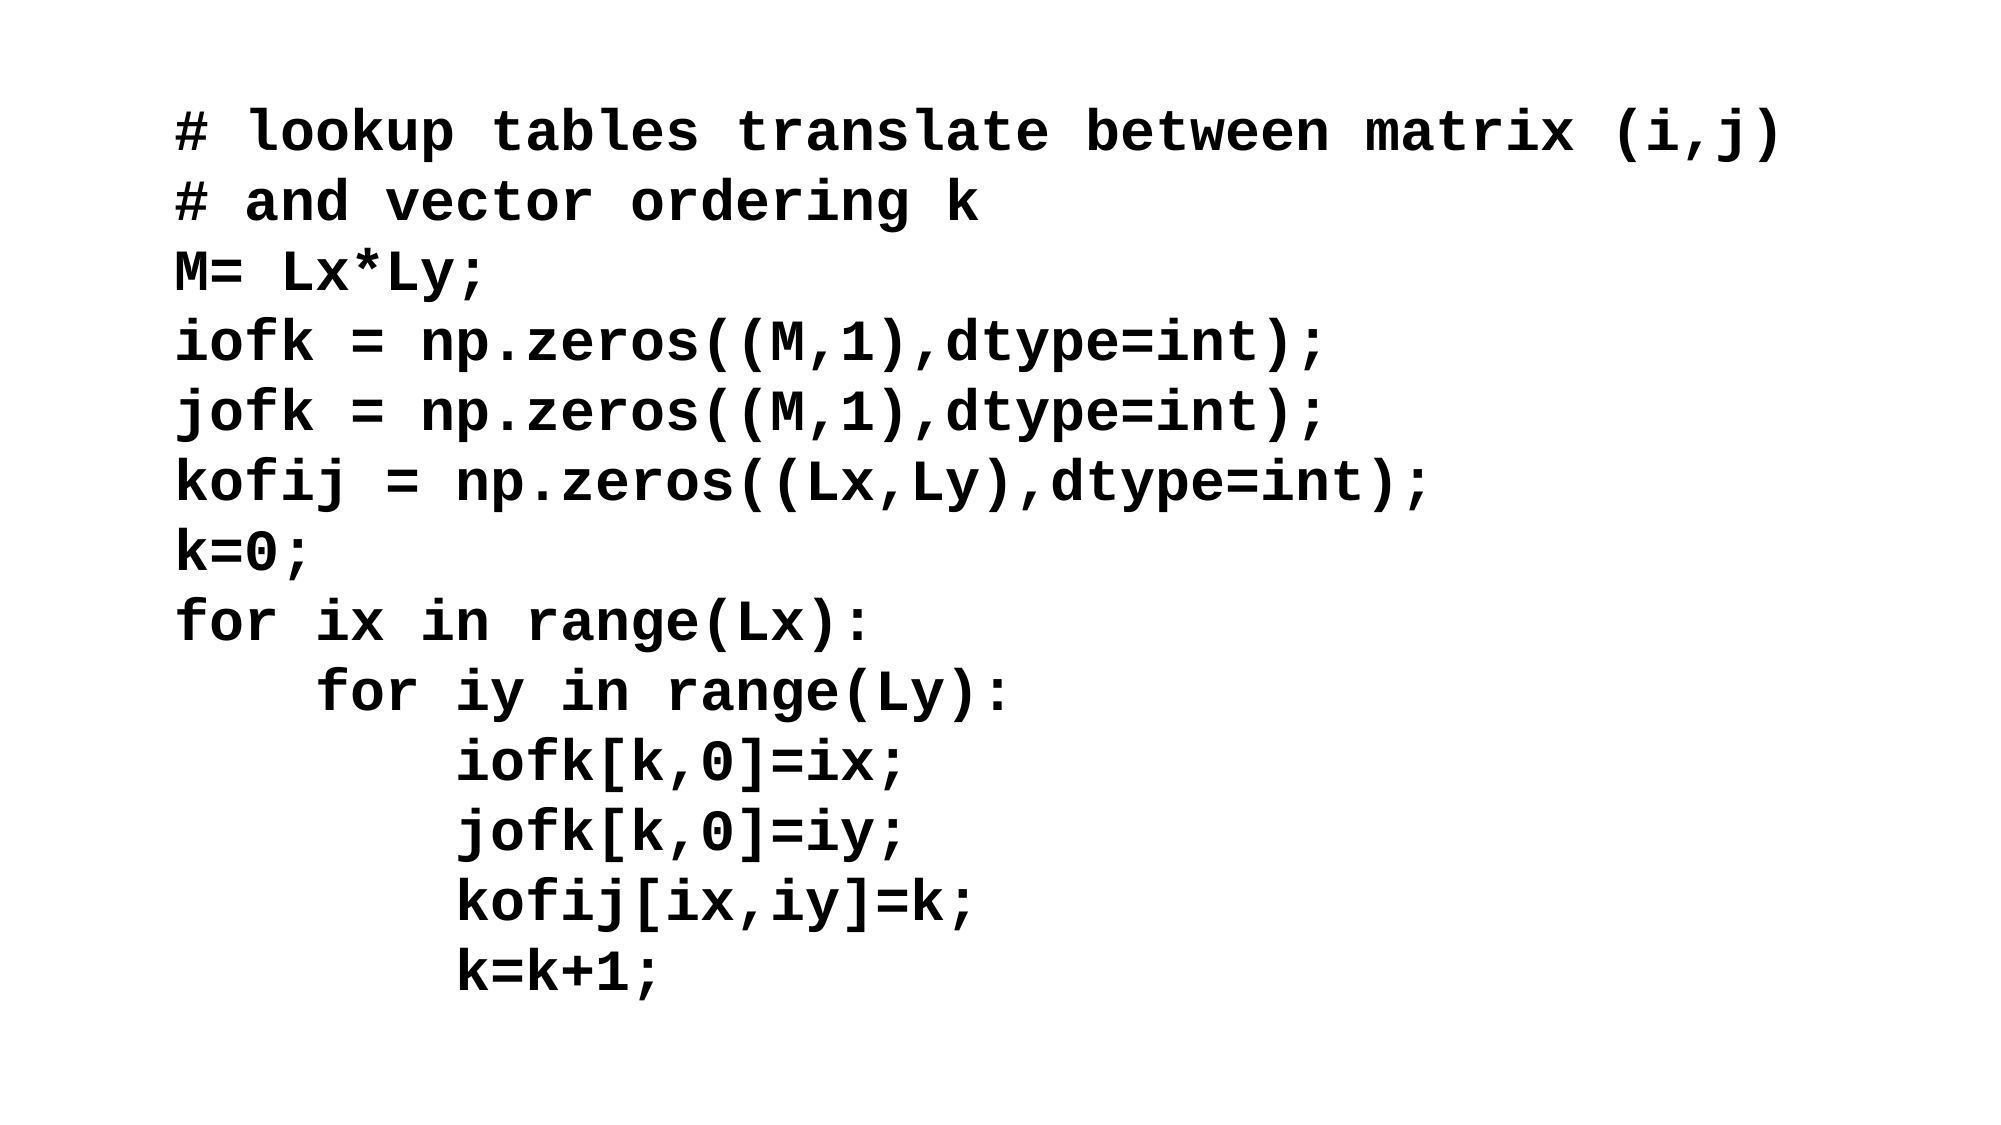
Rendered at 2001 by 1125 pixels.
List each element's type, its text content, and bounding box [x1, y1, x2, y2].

text_box # lookup tables translate between matrix (i,j) # and vector ordering k M= Lx*Ly; iofk = np.zeros((M,1),dtype=int); jofk = np.zeros((M,1),dtype=int); kofij = np.zeros((Lx,Ly),dtype=int); k=0; for ix in range(Lx): for iy in range(Ly): iofk[k,0]=ix; jofk[k,0]=iy; kofij[ix,iy]=k; k=k+1; [160, 84, 2000, 1010]
